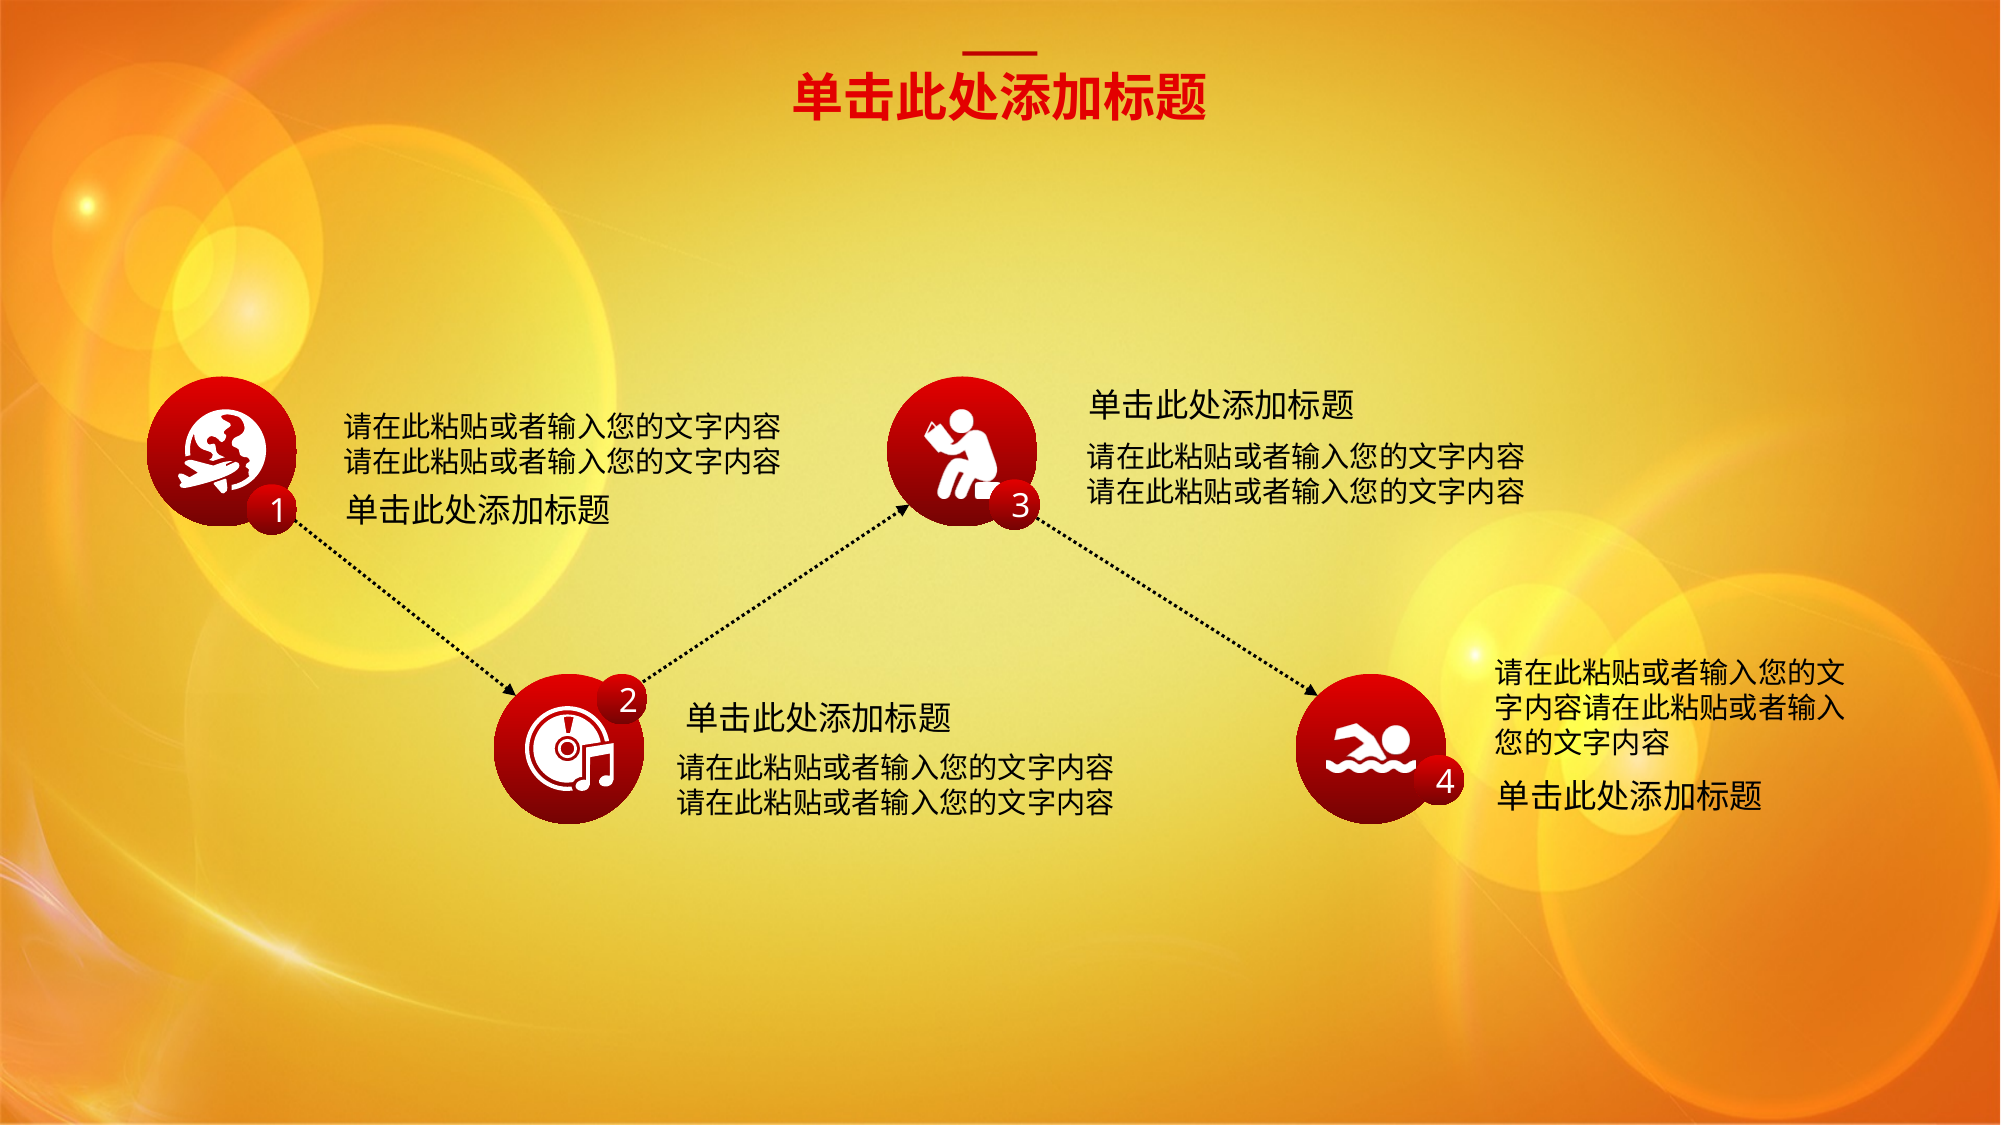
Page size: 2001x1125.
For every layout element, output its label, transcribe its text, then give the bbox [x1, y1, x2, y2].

text_box [178, 459, 240, 494]
text_box 请在此粘贴或者输入您的文字内容请在此粘贴或者输入您的文字内容 [661, 742, 1134, 827]
text_box [887, 376, 1038, 527]
text_box [525, 706, 610, 791]
text_box [1295, 673, 1446, 824]
text_box [575, 743, 614, 791]
text_box [493, 673, 644, 824]
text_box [622, 504, 910, 696]
picture [0, 0, 2001, 1125]
text_box 单击此处添加标题 [777, 57, 1223, 135]
text_box 请在此粘贴或者输入您的文字内容请在此粘贴或者输入您的文字内容 [1480, 647, 1870, 767]
text_box 单击此处添加标题 [1482, 768, 1778, 823]
text_box [146, 376, 297, 527]
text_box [274, 504, 516, 696]
text_box [961, 50, 1038, 57]
text_box 3 [989, 479, 1040, 530]
text_box 请在此粘贴或者输入您的文字内容请在此粘贴或者输入您的文字内容 [1072, 430, 1544, 516]
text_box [1015, 504, 1318, 696]
text_box [185, 409, 267, 491]
text_box 请在此粘贴或者输入您的文字内容请在此粘贴或者输入您的文字内容 [328, 400, 821, 486]
text_box 1 [246, 484, 297, 535]
text_box 4 [1413, 754, 1465, 806]
text_box 单击此处添加标题 [670, 690, 967, 742]
text_box 单击此处添加标题 [1073, 376, 1370, 430]
text_box 单击此处添加标题 [330, 486, 626, 537]
text_box 2 [596, 673, 648, 725]
